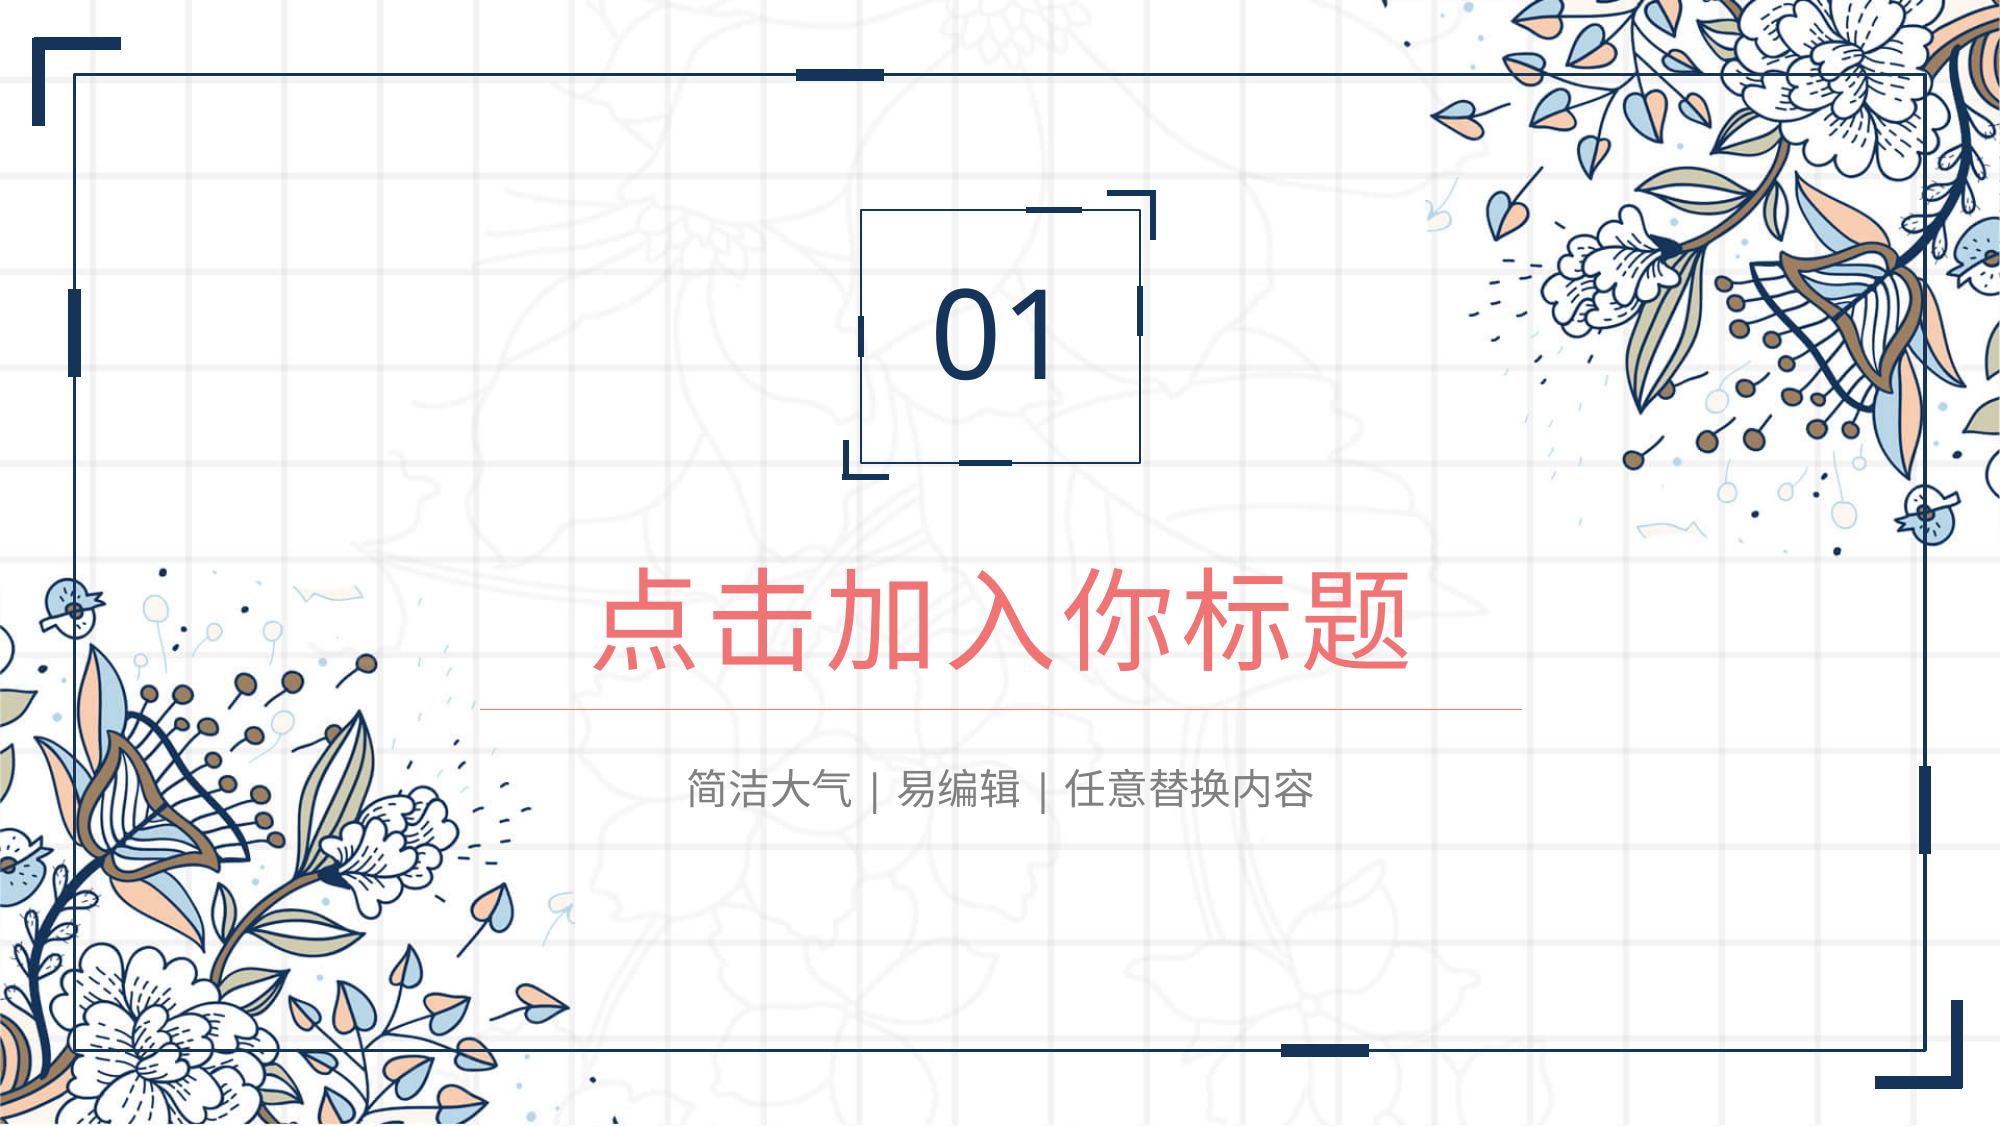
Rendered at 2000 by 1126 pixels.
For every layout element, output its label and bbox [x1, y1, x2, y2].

text_box [854, 177, 1144, 493]
picture [0, 0, 2000, 1126]
text_box [1874, 999, 1963, 1088]
text_box [33, 37, 122, 127]
